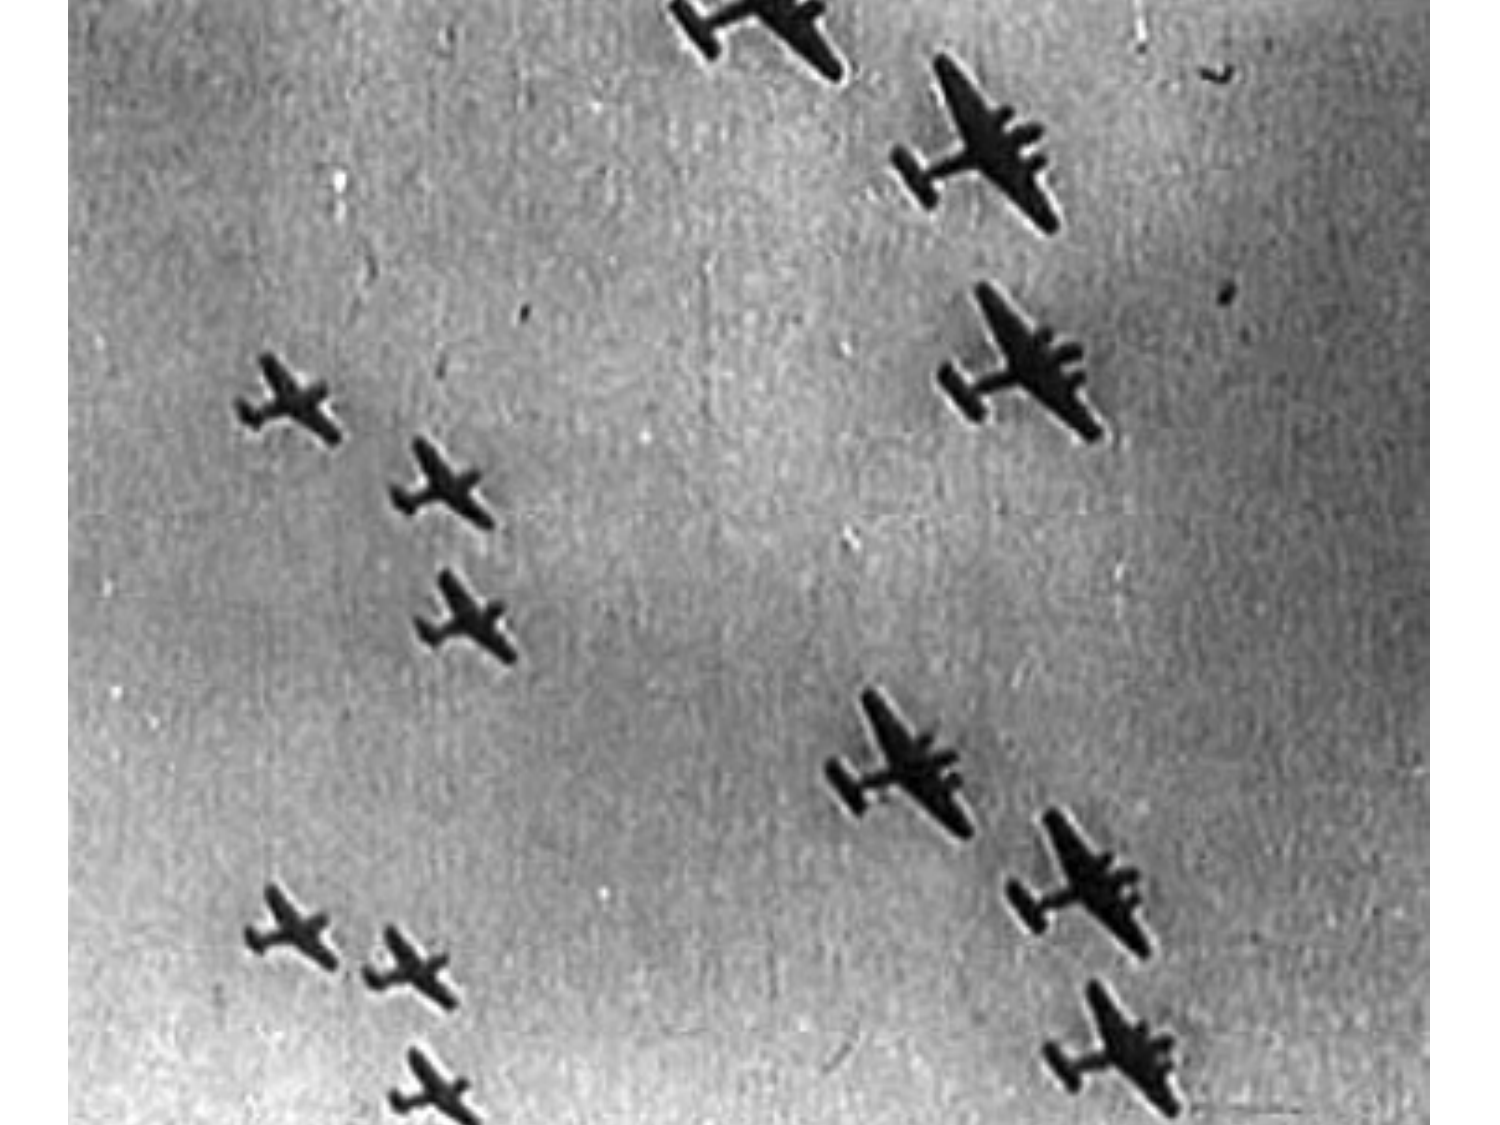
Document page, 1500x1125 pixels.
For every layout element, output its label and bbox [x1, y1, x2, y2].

list [67, 0, 1430, 1125]
